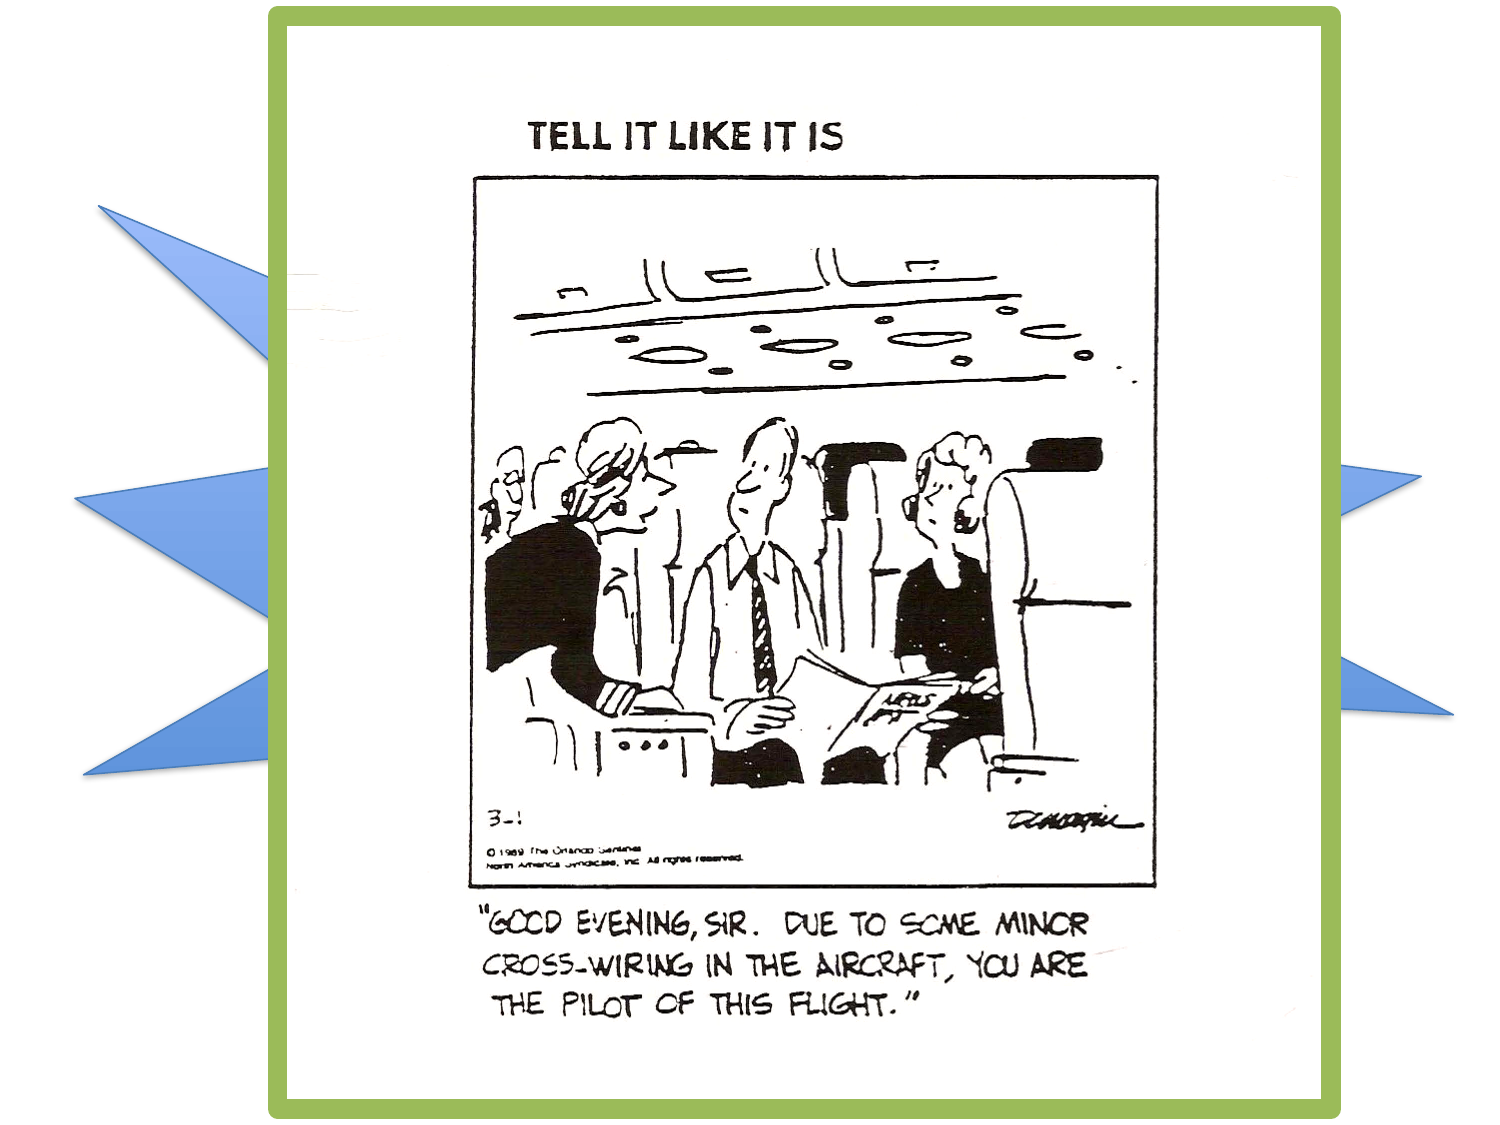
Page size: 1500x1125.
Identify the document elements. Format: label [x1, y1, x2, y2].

text_box [82, 669, 268, 776]
text_box [97, 205, 268, 361]
text_box [74, 467, 268, 619]
text_box [1341, 464, 1423, 517]
picture [287, 25, 1322, 1100]
text_box [1341, 656, 1455, 716]
